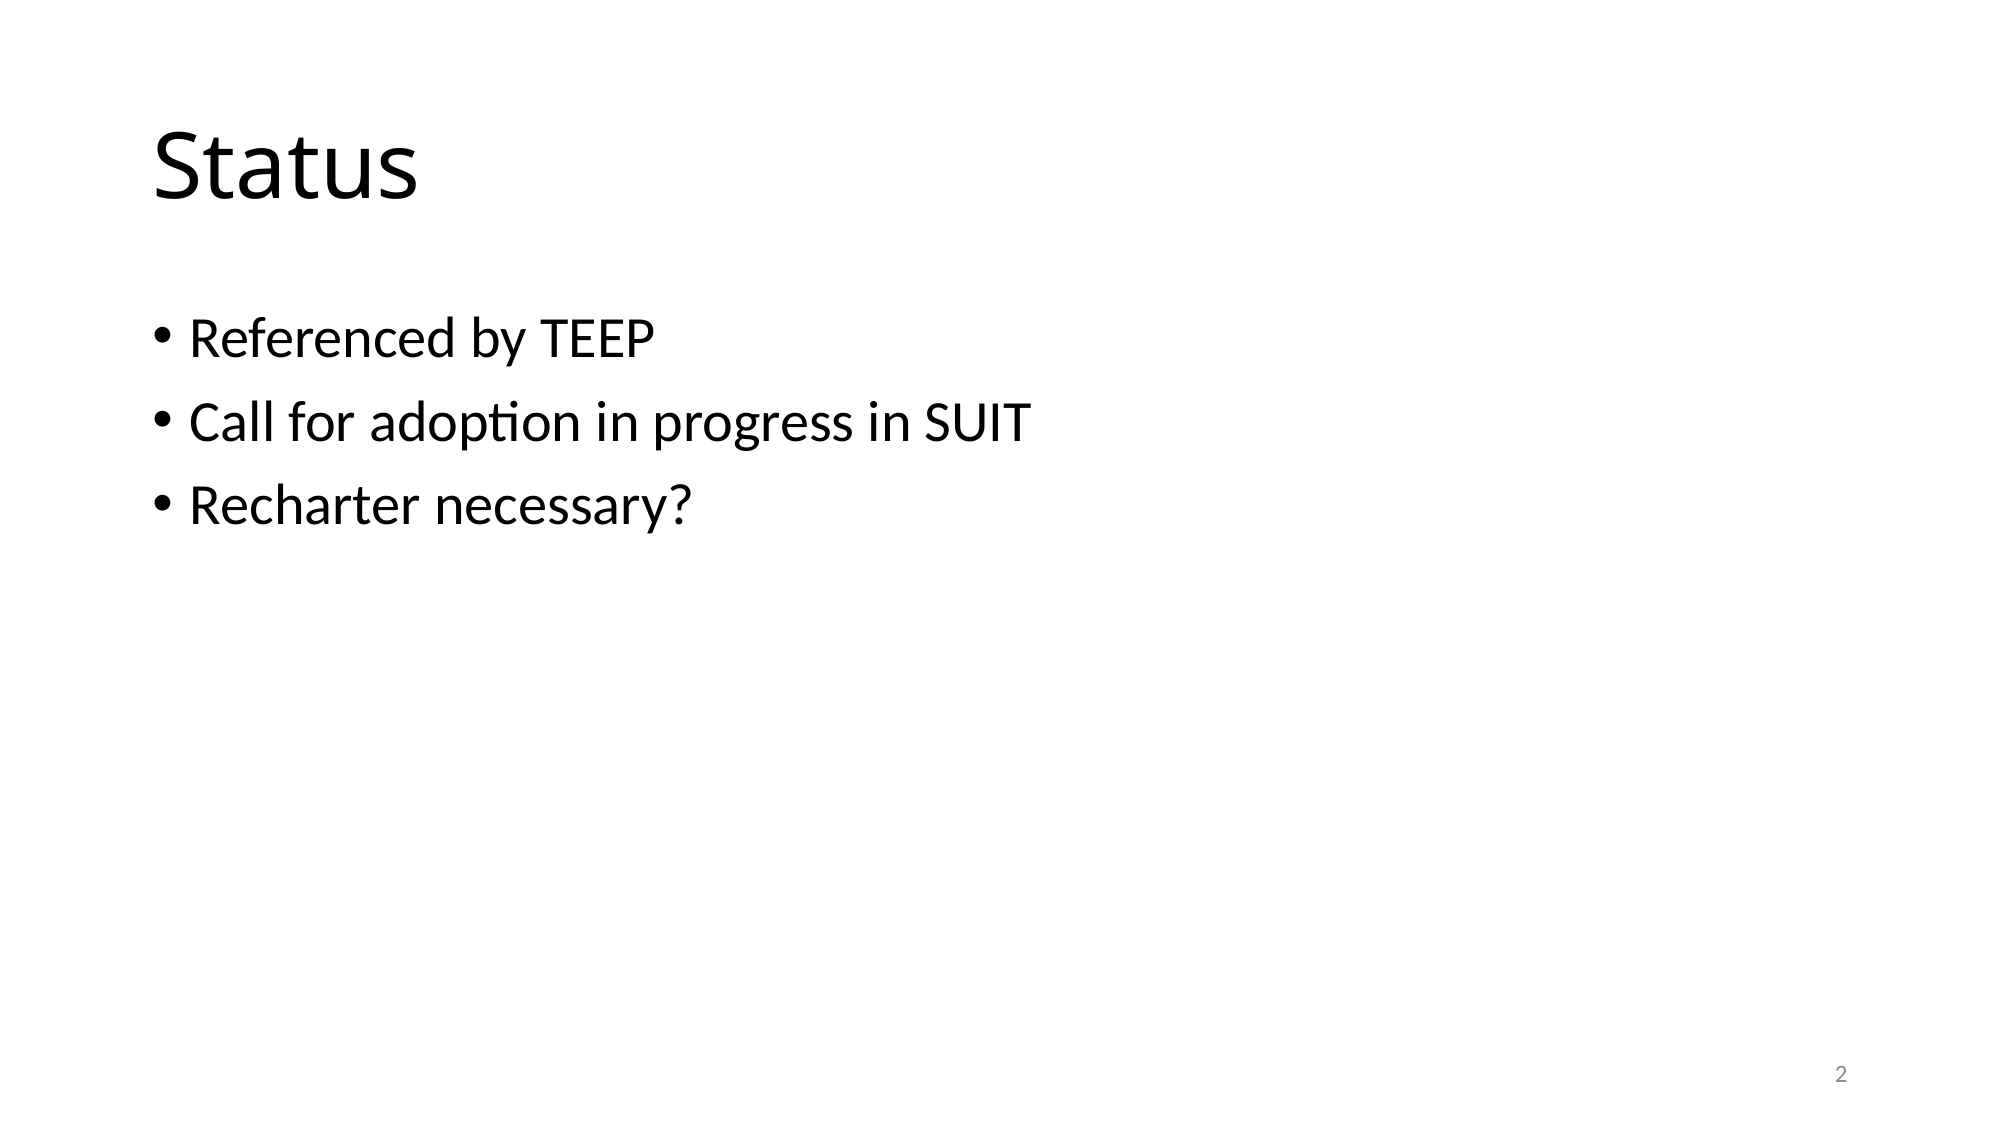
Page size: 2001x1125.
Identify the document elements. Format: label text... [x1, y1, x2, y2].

slide_number 2 [1412, 1042, 1863, 1103]
title Status [137, 59, 1863, 278]
list Referenced by TEEP Call for adoption in progress in SUIT Recharter necessary? [137, 299, 1863, 1014]
